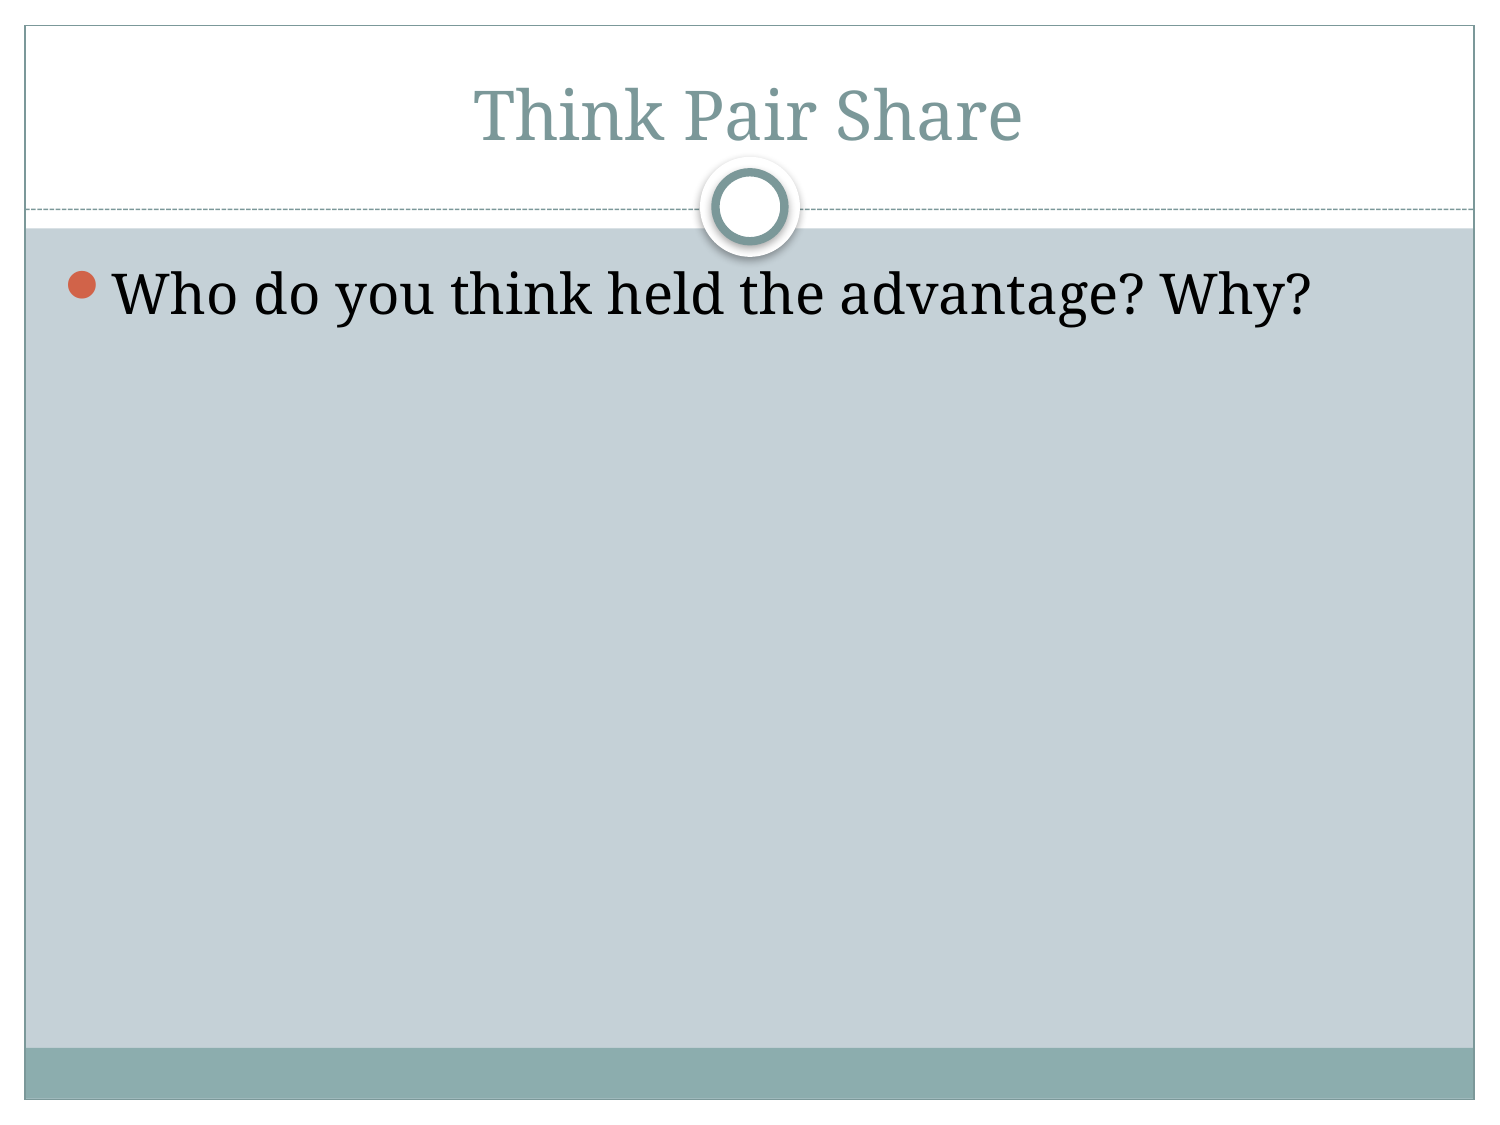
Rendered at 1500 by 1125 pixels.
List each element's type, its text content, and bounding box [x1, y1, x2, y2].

list Who do you think held the advantage? Why? [49, 250, 1445, 1001]
title Think Pair Share [49, 37, 1450, 162]
